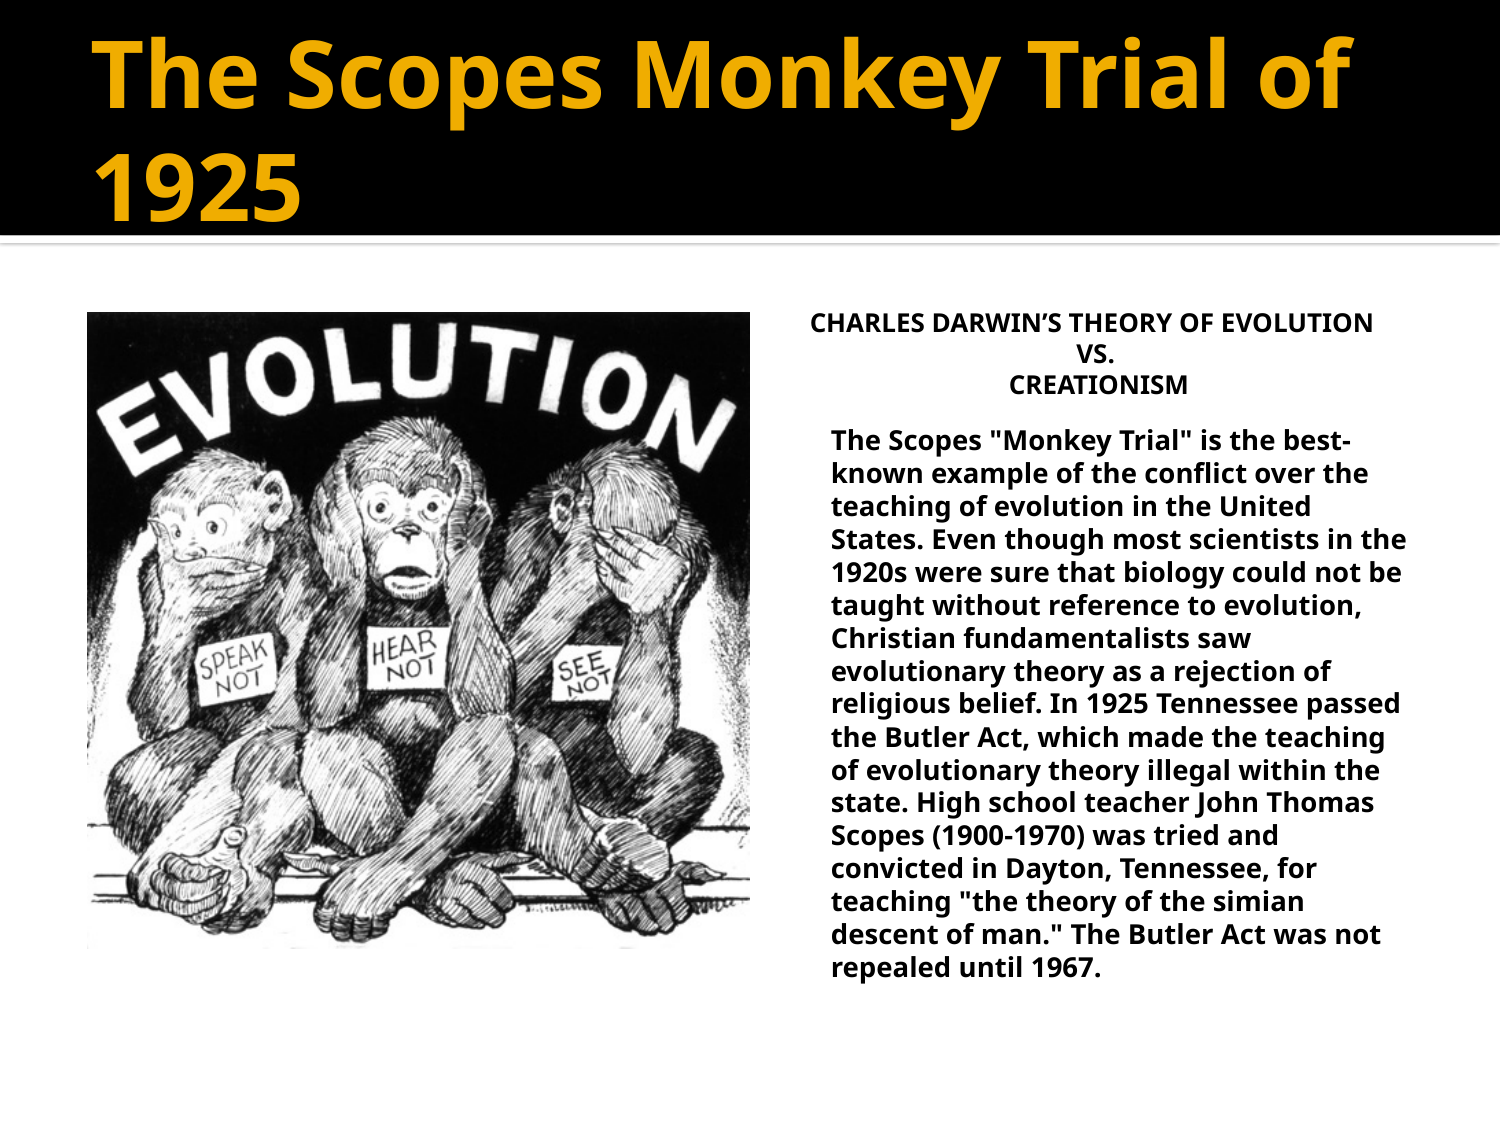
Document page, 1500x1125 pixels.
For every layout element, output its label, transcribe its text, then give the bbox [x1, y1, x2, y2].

title The Scopes Monkey Trial of 1925 [75, 24, 1425, 231]
list CHARLES DARWIN’S THEORY OF EVOLUTION VS. CREATIONISM The Scopes "Monkey Trial" is the best-known example of the conflict over the teaching of evolution in the United States. Even though most scientists in the 1920s were sure that biology could not be taught without reference to evolution, Christian fundamentalists saw evolutionary theory as a rejection of religious belief. In 1925 Tennessee passed the Butler Act, which made the teaching of evolutionary theory illegal within the state. High school teacher John Thomas Scopes (1900-1970) was tried and convicted in Dayton, Tennessee, for teaching "the theory of the simian descent of man." The Butler Act was not repealed until 1967. [762, 291, 1425, 1050]
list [87, 312, 750, 949]
